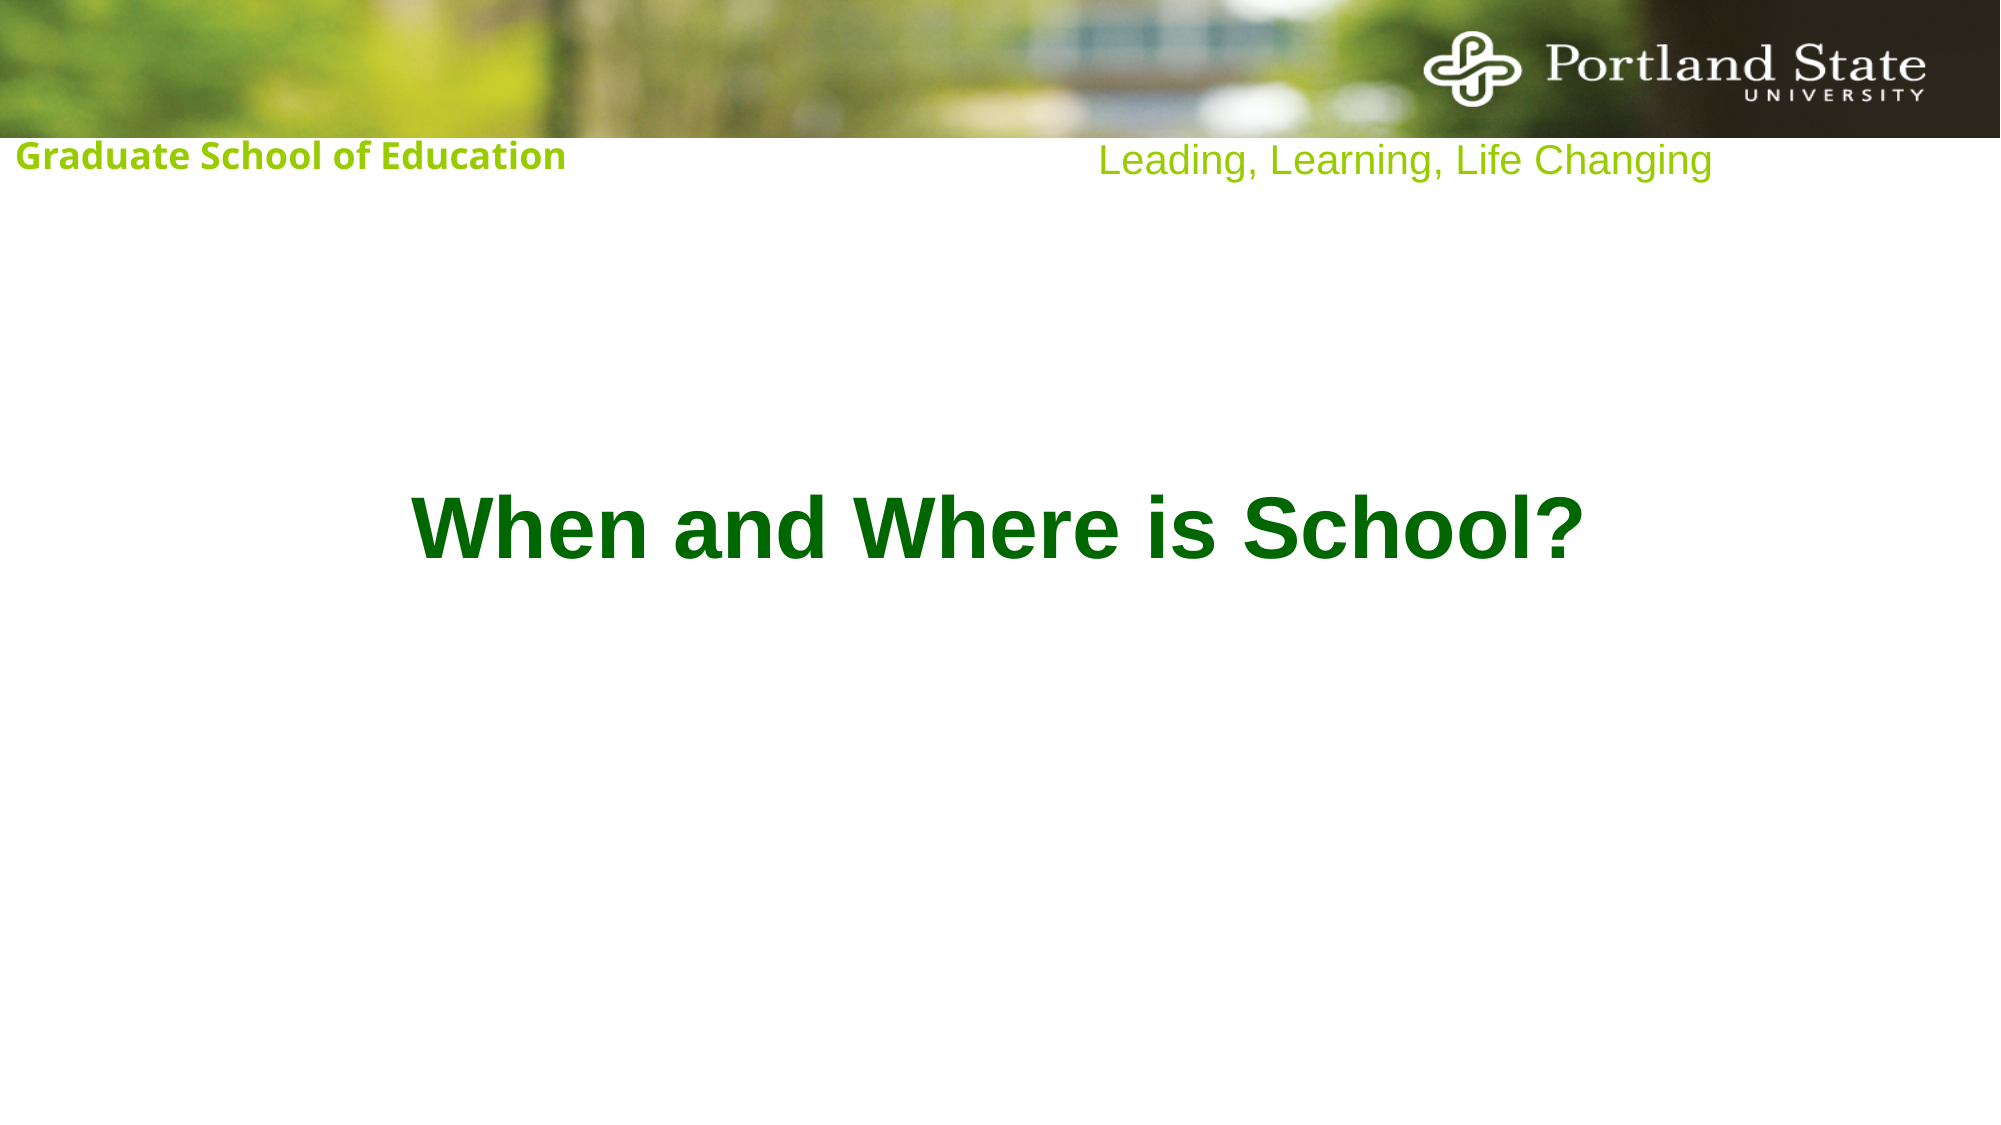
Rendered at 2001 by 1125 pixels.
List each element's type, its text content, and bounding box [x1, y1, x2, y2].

picture [0, 0, 2000, 138]
text_box When and Where is School? [287, 475, 1713, 585]
